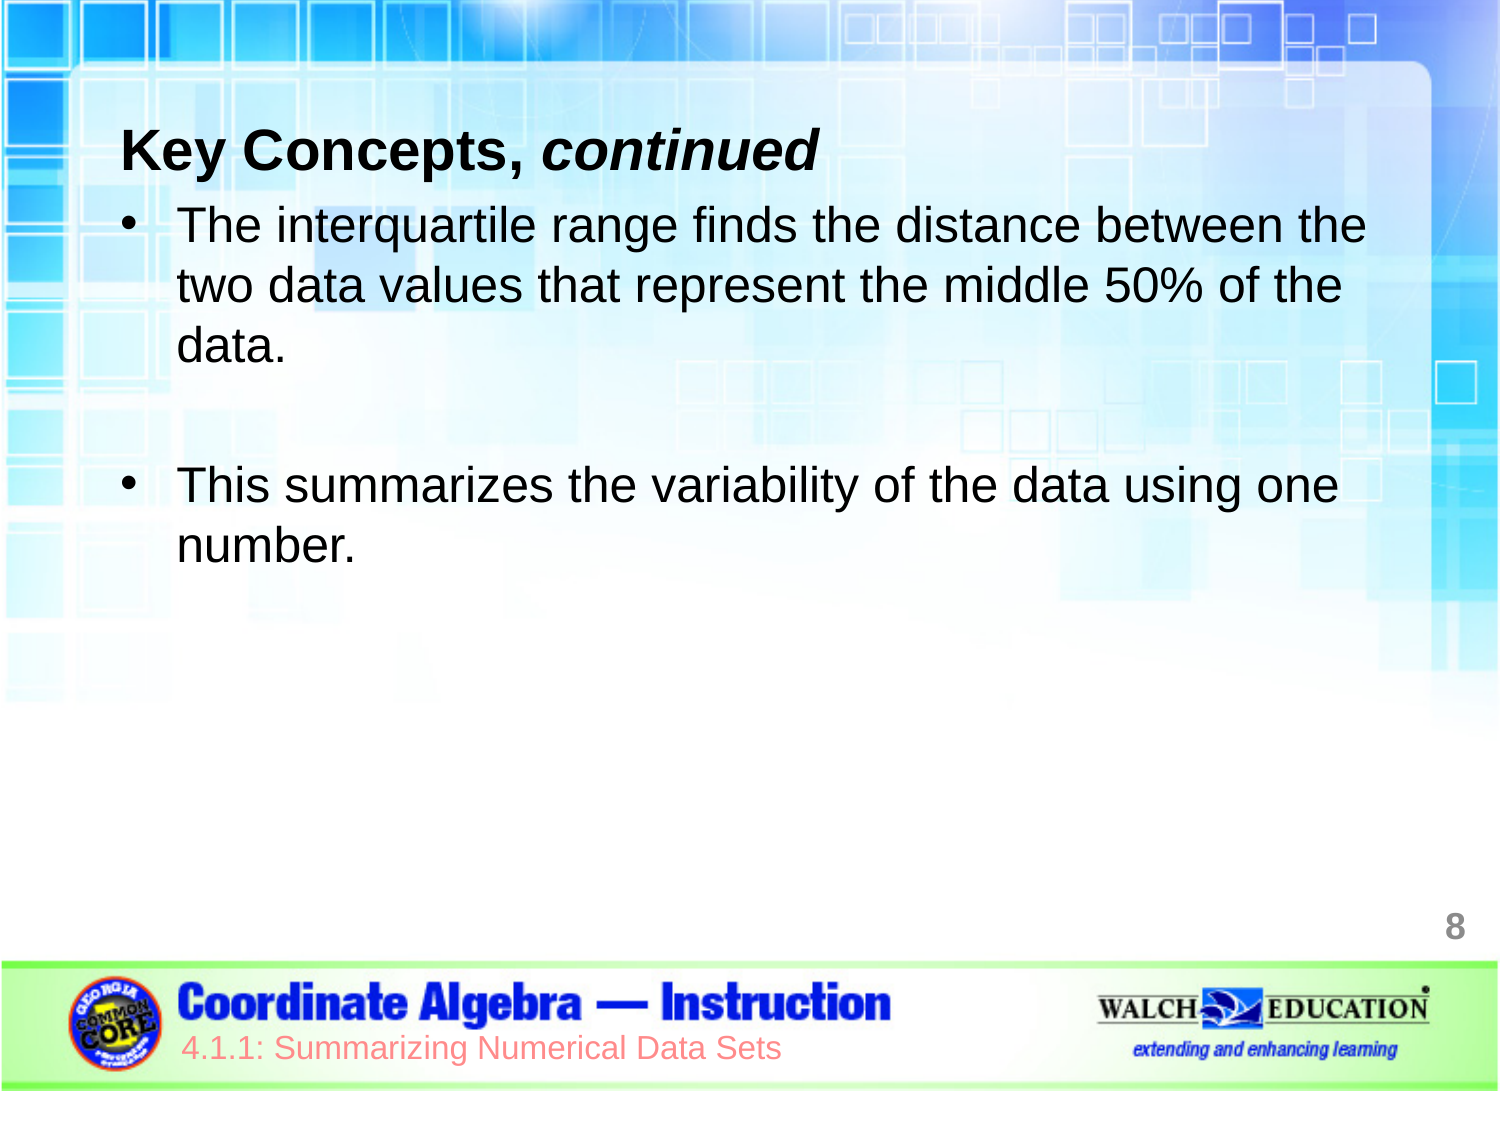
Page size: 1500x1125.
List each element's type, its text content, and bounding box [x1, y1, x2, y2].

subtitle Key Concepts, continued The interquartile range finds the distance between the two data values that represent the middle 50% of the data. This summarizes the variability of the data using one number. [105, 105, 1429, 925]
footer 4.1.1: Summarizing Numerical Data Sets [166, 1024, 1080, 1069]
slide_number 8 [1361, 901, 1481, 949]
picture [1, 0, 1500, 1091]
